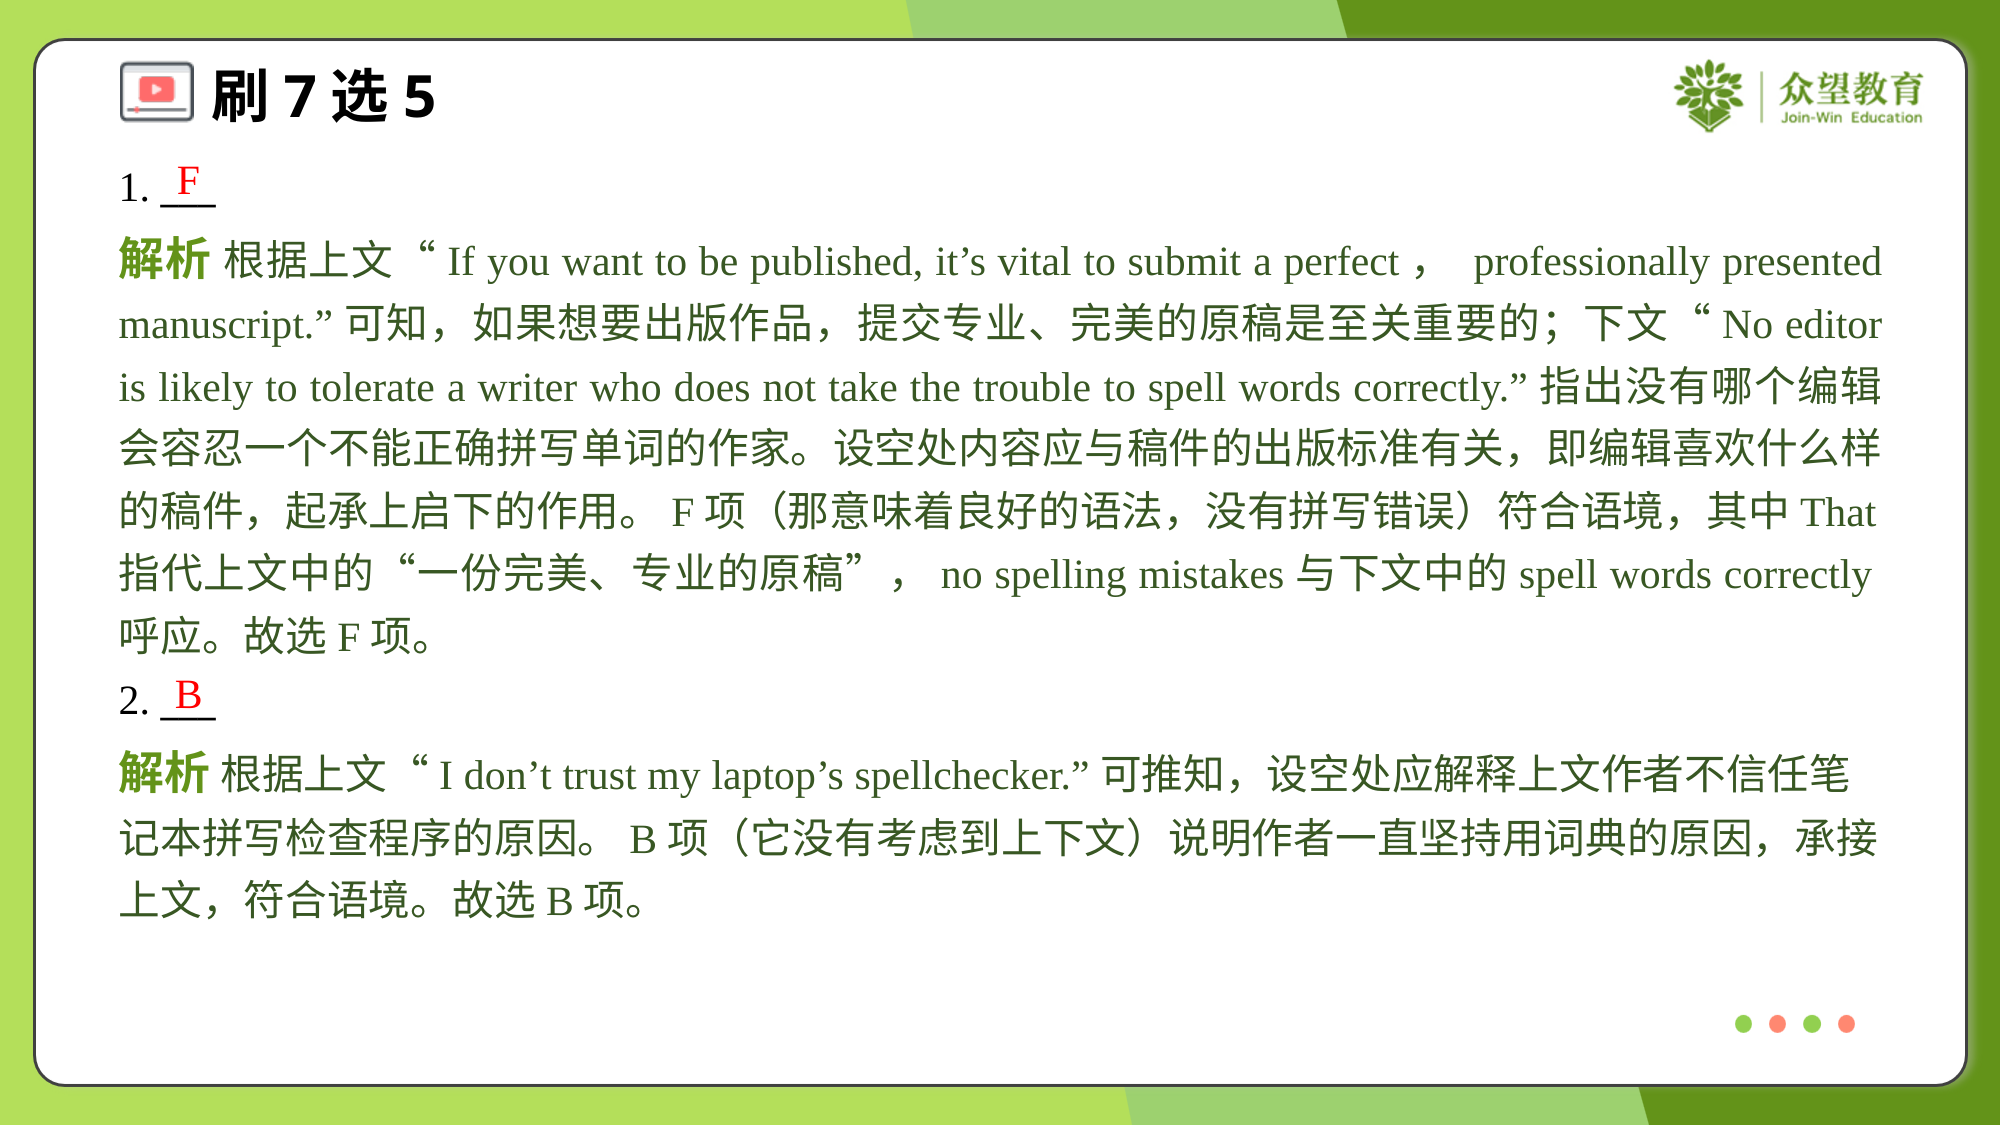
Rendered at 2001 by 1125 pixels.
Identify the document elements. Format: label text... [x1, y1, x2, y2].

text_box 1. ___ [118, 146, 1883, 204]
text_box B [170, 654, 208, 713]
text_box 2. ___ [118, 660, 1883, 718]
text_box 解析 根据上文“If you want to be published, it’s vital to submit a perfect， professionally presented manuscript.”可知，如果想要出版作品，提交专业、完美的原稿是至关重要的；下文“No editor is likely to tolerate a writer who does not take the trouble to spell words correctly.”指出没有哪个编辑会容忍一个不能正确拼写单词的作家。设空处内容应与稿件的出版标准有关，即编辑喜欢什么样的稿件，起承上启下的作用。F项（那意味着良好的语法，没有拼写错误）符合语境，其中That指代上文中的“一份完美、专业的原稿”，no spelling mistakes与下文中的spell words correctly呼应。故选F项。 [118, 215, 1883, 655]
text_box 解析 根据上文“I don’t trust my laptop’s spellchecker.”可推知，设空处应解释上文作者不信任笔记本拼写检查程序的原因。B项（它没有考虑到上下文）说明作者一直坚持用词典的原因，承接上文，符合语境。故选B项。 [118, 730, 1883, 920]
text_box F [172, 140, 205, 199]
picture [0, 0, 2000, 1125]
